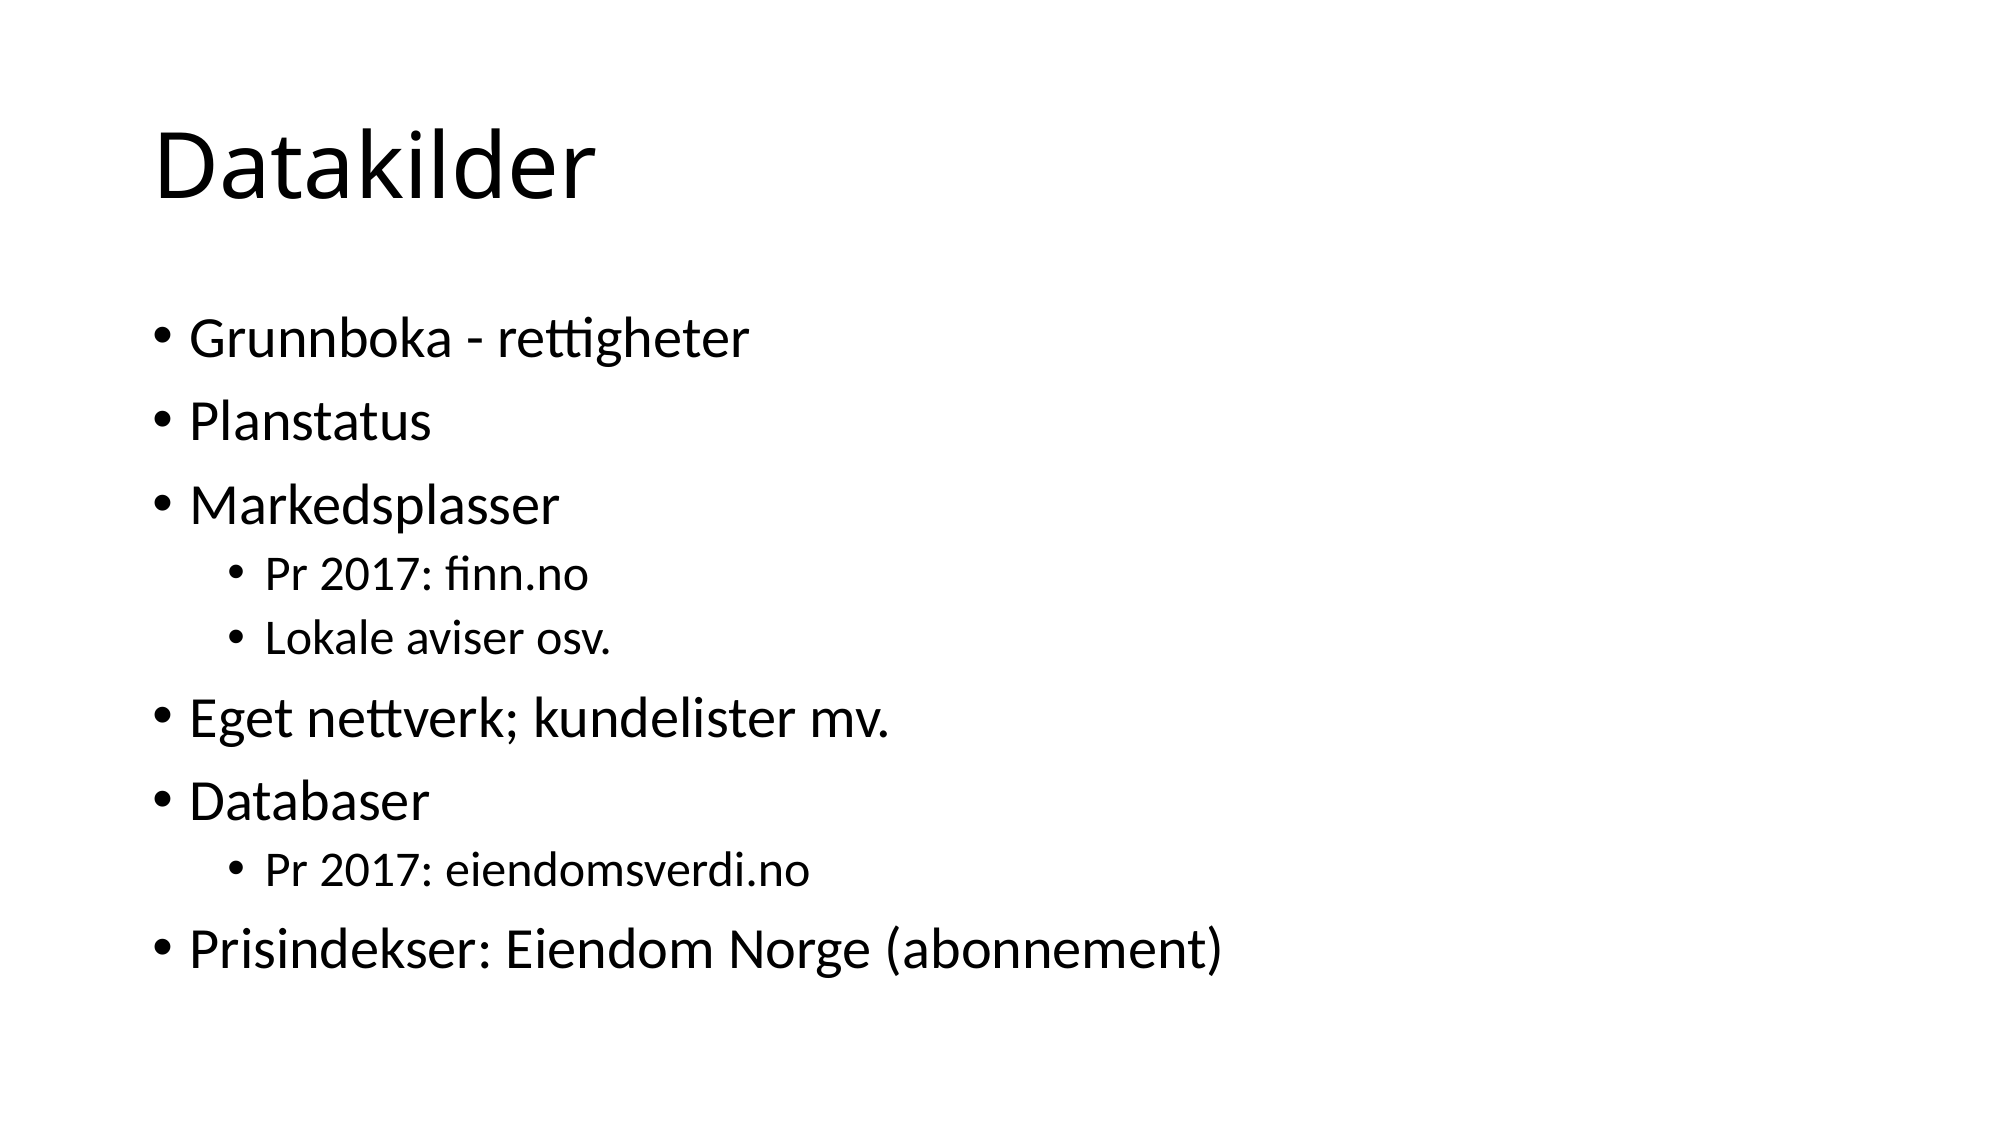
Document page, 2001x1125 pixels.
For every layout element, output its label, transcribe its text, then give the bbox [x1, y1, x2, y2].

title Datakilder [137, 59, 1863, 278]
list Grunnboka - rettigheter Planstatus Markedsplasser Pr 2017: finn.no Lokale aviser osv. Eget nettverk; kundelister mv. Databaser Pr 2017: eiendomsverdi.no Prisindekser: Eiendom Norge (abonnement) [137, 299, 1863, 1014]
